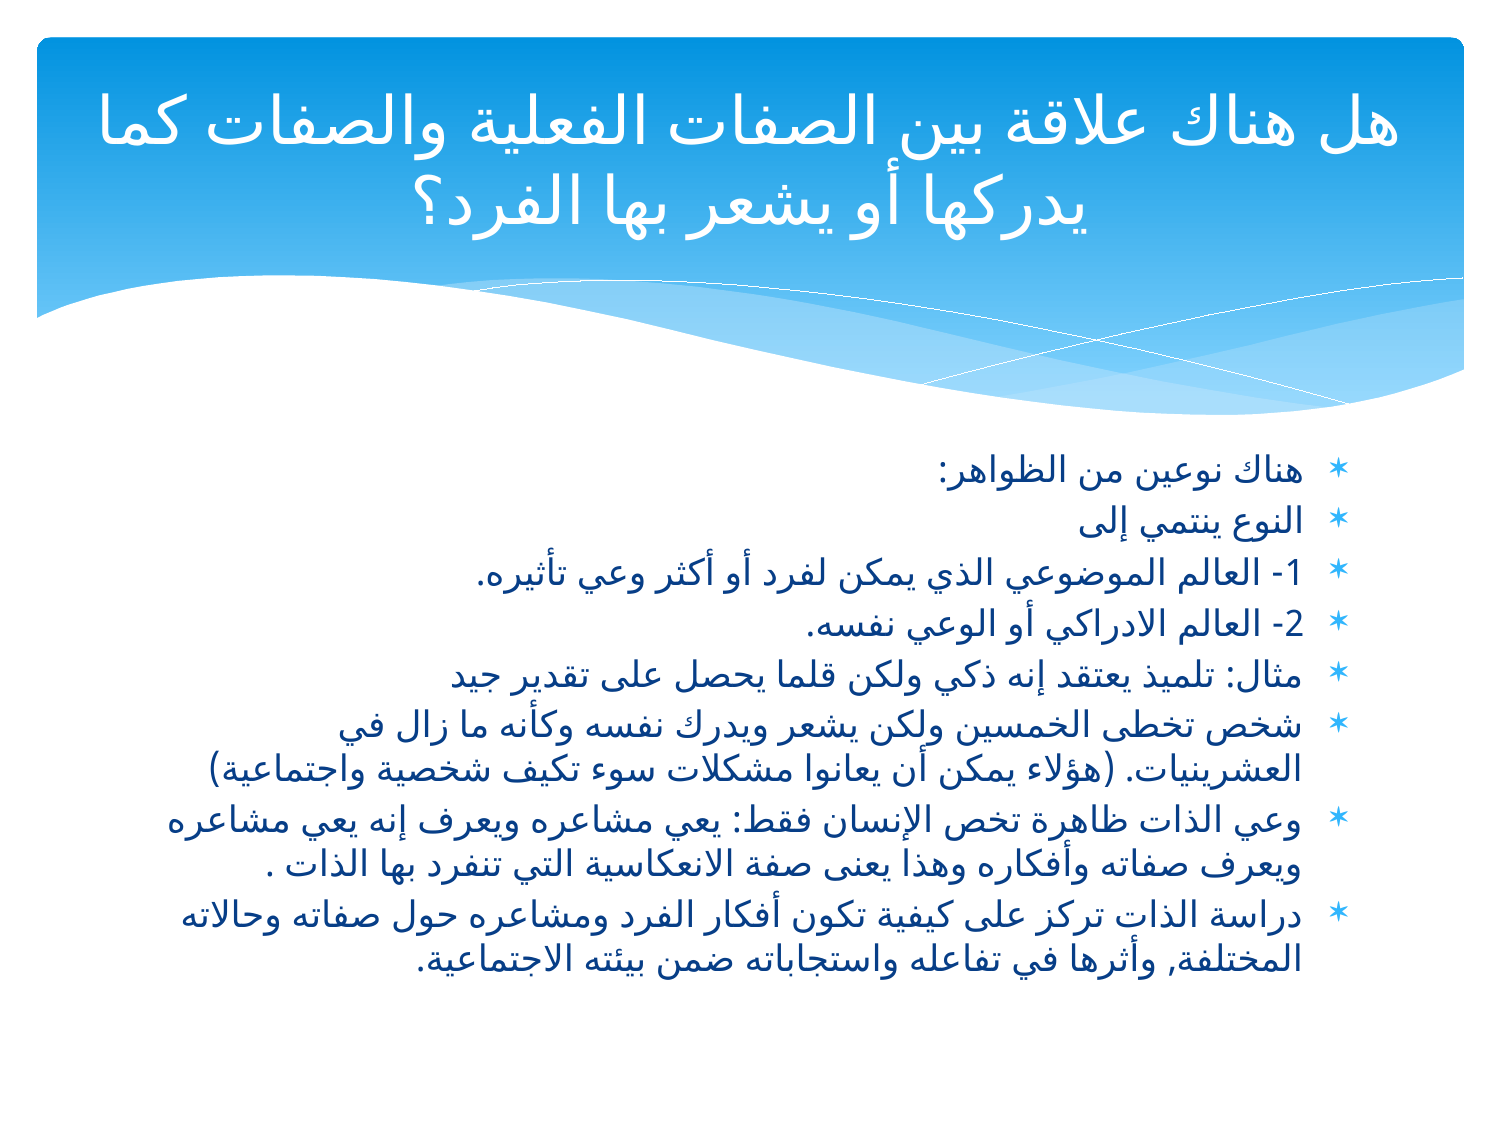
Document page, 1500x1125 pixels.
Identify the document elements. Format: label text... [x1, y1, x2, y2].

list هناك نوعين من الظواهر: النوع ينتمي إلى 1- العالم الموضوعي الذي يمكن لفرد أو أكثر وعي تأثيره. 2- العالم الادراكي أو الوعي نفسه. مثال: تلميذ يعتقد إنه ذكي ولكن قلما يحصل على تقدير جيد شخص تخطى الخمسين ولكن يشعر ويدرك نفسه وكأنه ما زال في العشرينيات. (هؤلاء يمكن أن يعانوا مشكلات سوء تكيف شخصية واجتماعية) وعي الذات ظاهرة تخص الإنسان فقط: يعي مشاعره ويعرف إنه يعي مشاعره ويعرف صفاته وأفكاره وهذا يعنى صفة الانعكاسية التي تنفرد بها الذات . دراسة الذات تركز على كيفية تكون أفكار الفرد ومشاعره حول صفاته وحالاته المختلفة, وأثرها في تفاعله واستجاباته ضمن بيئته الاجتماعية. [143, 438, 1359, 1005]
title هل هناك علاقة بين الصفات الفعلية والصفات كما يدركها أو يشعر بها الفرد؟ [75, 55, 1425, 261]
